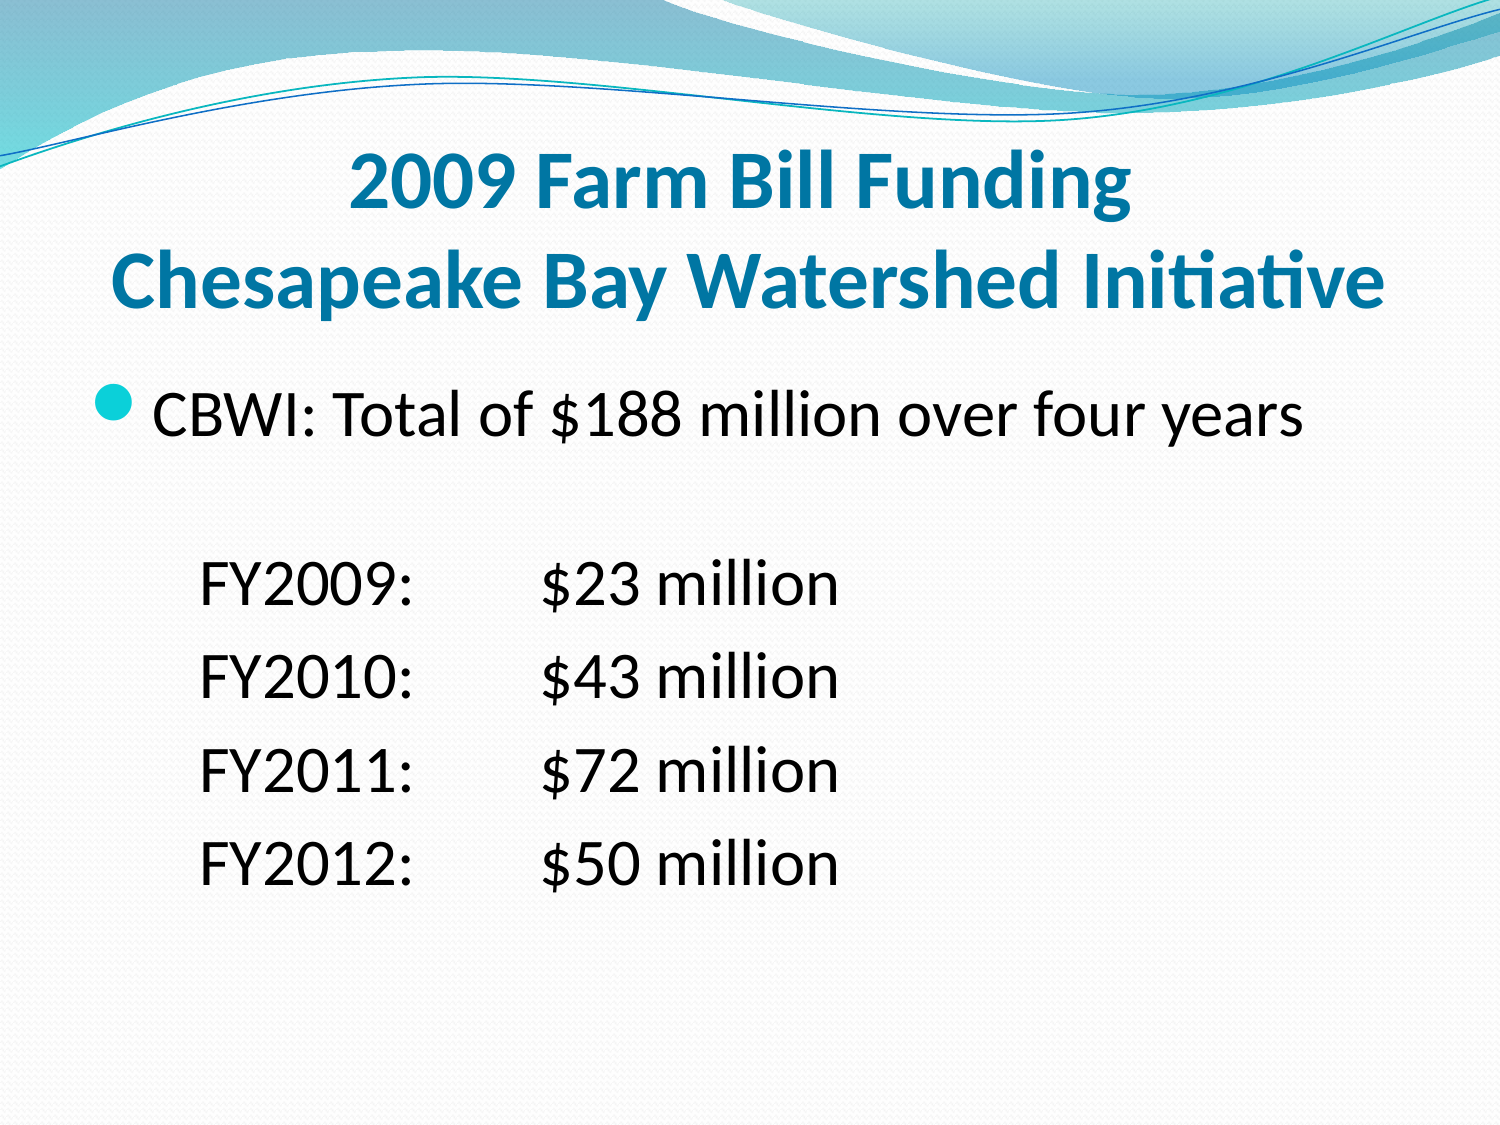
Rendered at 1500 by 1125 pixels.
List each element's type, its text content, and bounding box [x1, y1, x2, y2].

title 2009 Farm Bill Funding Chesapeake Bay Watershed Initiative [75, 137, 1425, 325]
list CBWI: Total of $188 million over four years FY2009: $23 million FY2010: $43 million FY2011: $72 million FY2012: $50 million [75, 362, 1425, 1038]
